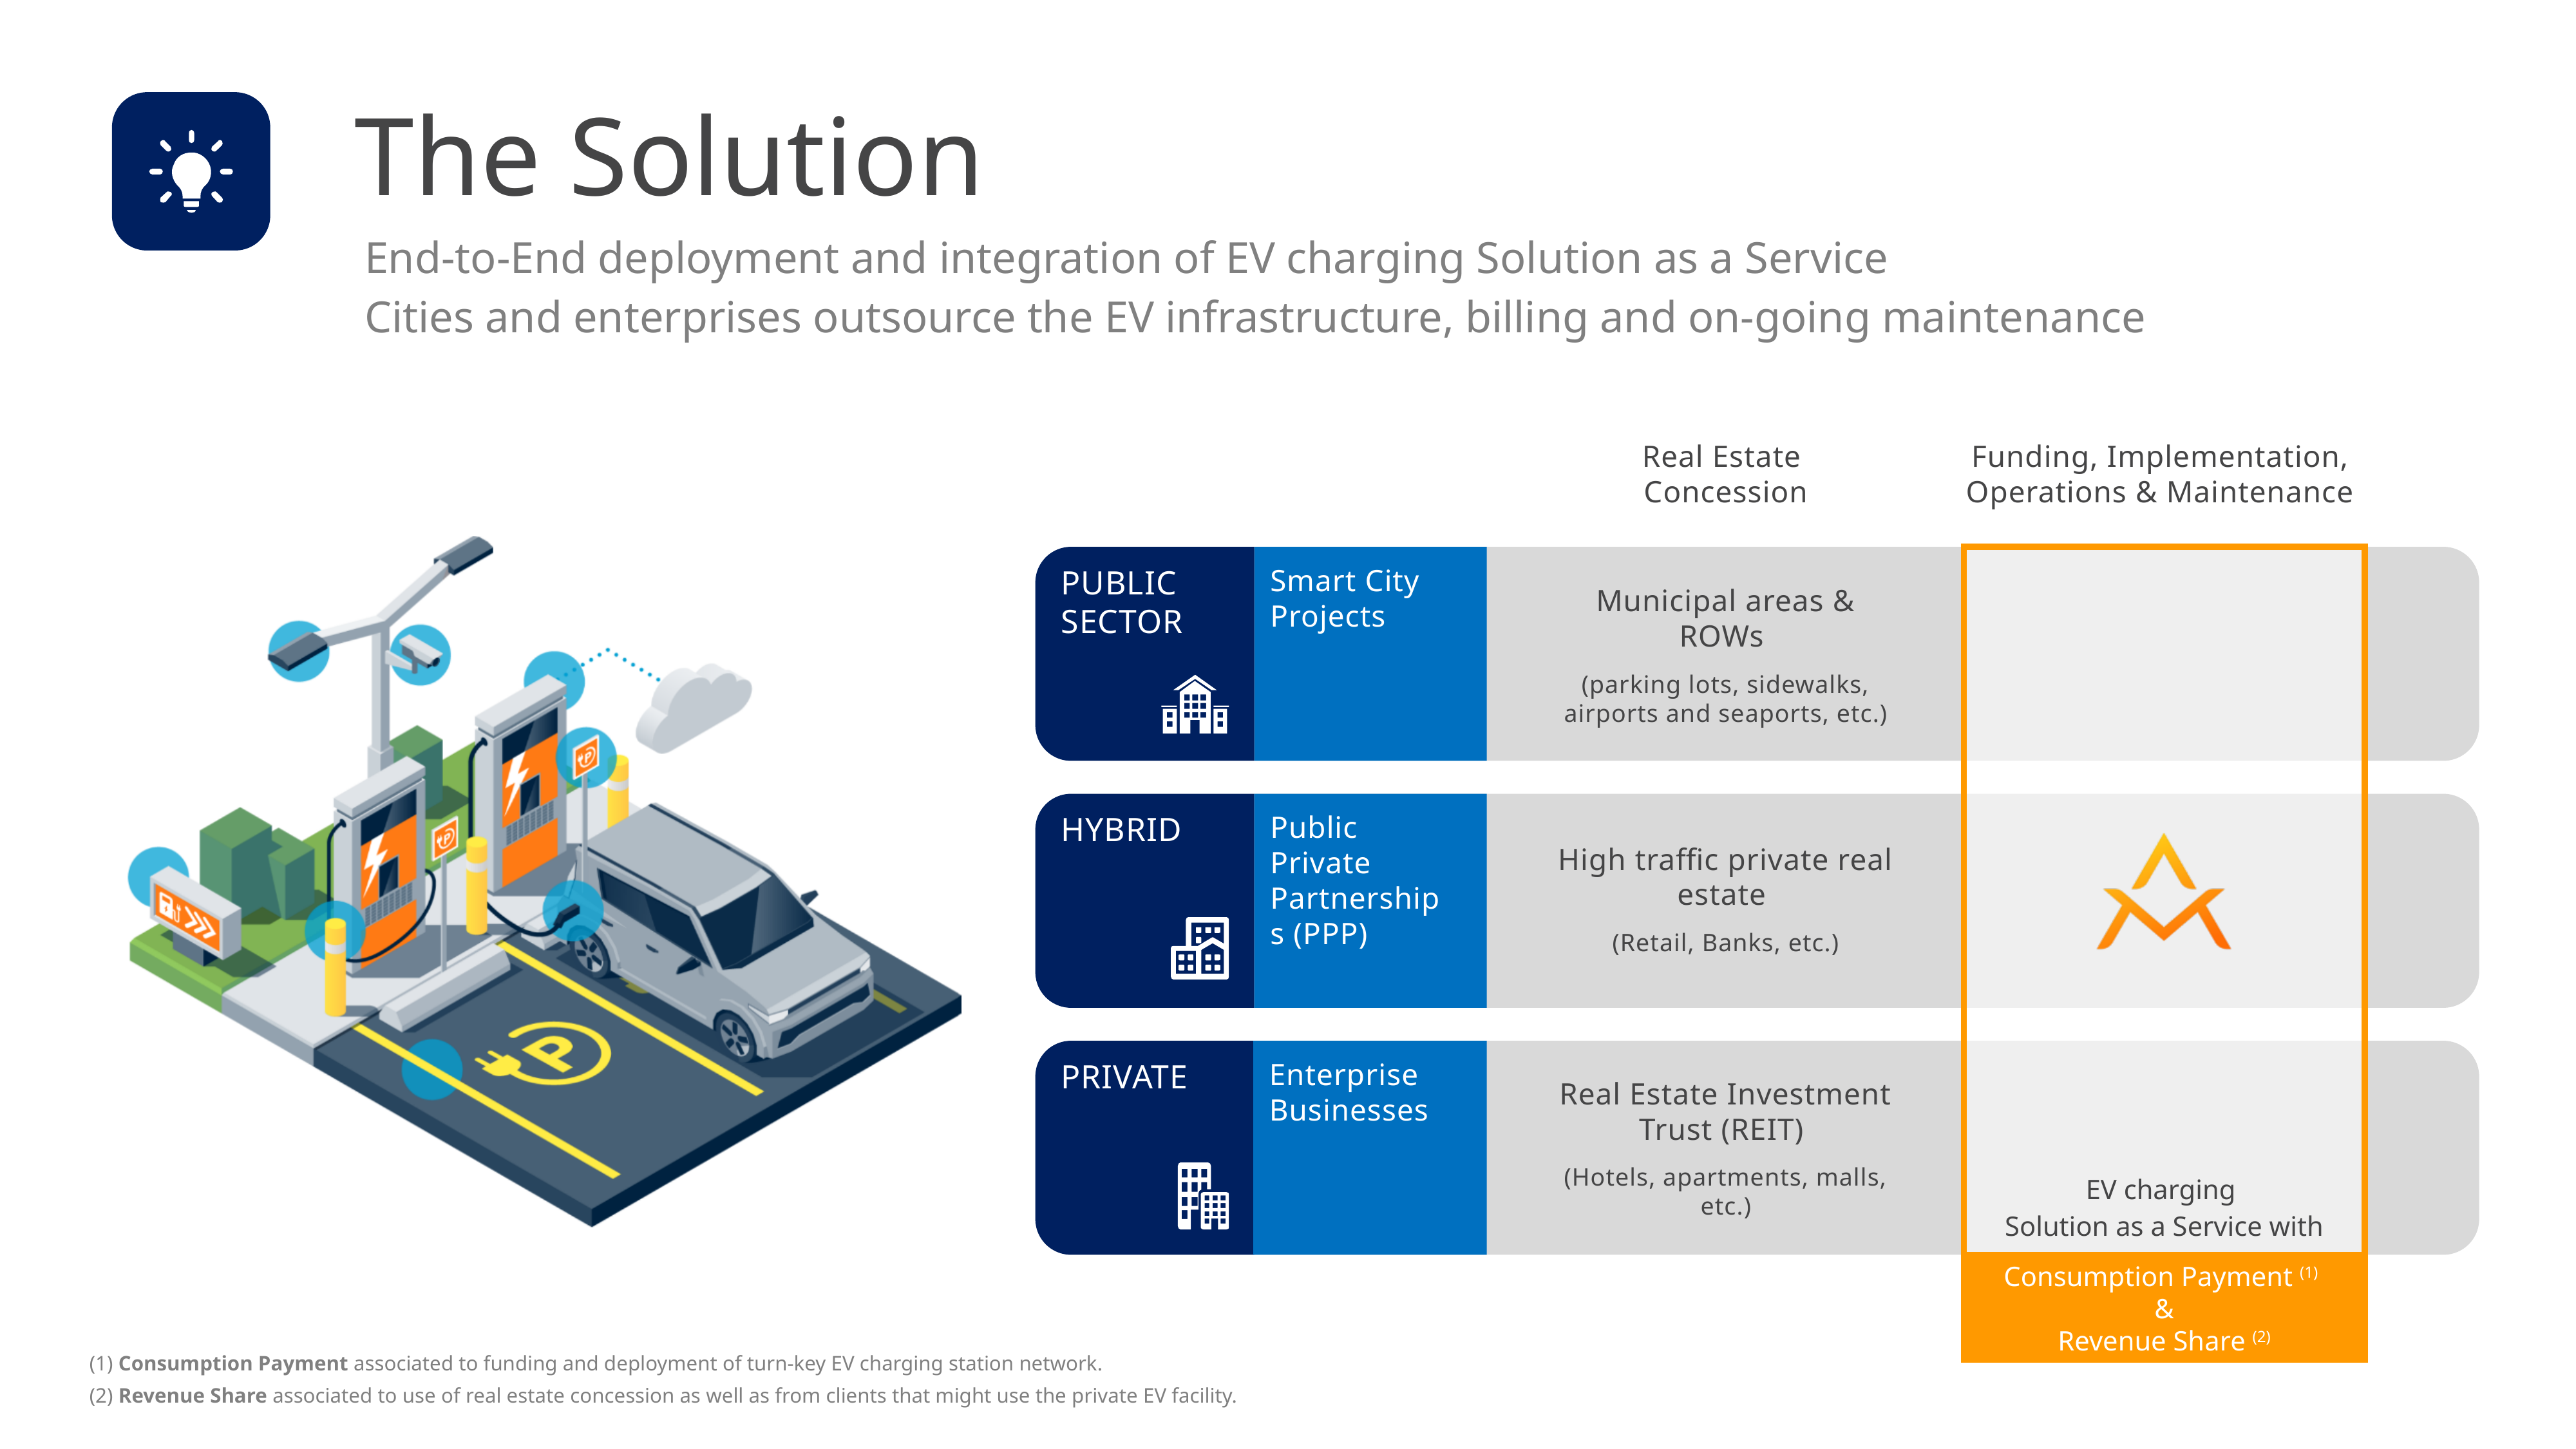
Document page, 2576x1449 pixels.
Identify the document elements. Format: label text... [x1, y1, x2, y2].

text_box (1) Consumption Payment associated to funding and deployment of turn-key EV charging station network. (2) Revenue Share associated to use of real estate concession as well as from clients that might use the private EV facility. [84, 1345, 2164, 1412]
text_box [1035, 433, 2479, 761]
text_box [211, 191, 223, 203]
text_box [2370, 793, 2479, 1009]
text_box [160, 140, 171, 152]
text_box [149, 168, 163, 175]
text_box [127, 508, 961, 1231]
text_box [1958, 546, 2370, 1361]
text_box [1035, 1040, 1958, 1255]
text_box [211, 140, 223, 152]
text_box The Solution [349, 97, 1805, 225]
text_box [184, 201, 199, 207]
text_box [2370, 1040, 2479, 1255]
text_box [171, 152, 211, 199]
text_box End-to-End deployment and integration of EV charging Solution as a Service Cities and enterprises outsource the EV infrastructure, billing and on-going maintenance [359, 225, 2521, 347]
text_box [187, 210, 196, 213]
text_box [1035, 793, 1958, 1009]
text_box [220, 168, 233, 175]
text_box [160, 191, 172, 203]
text_box [111, 92, 270, 251]
text_box [189, 129, 194, 144]
